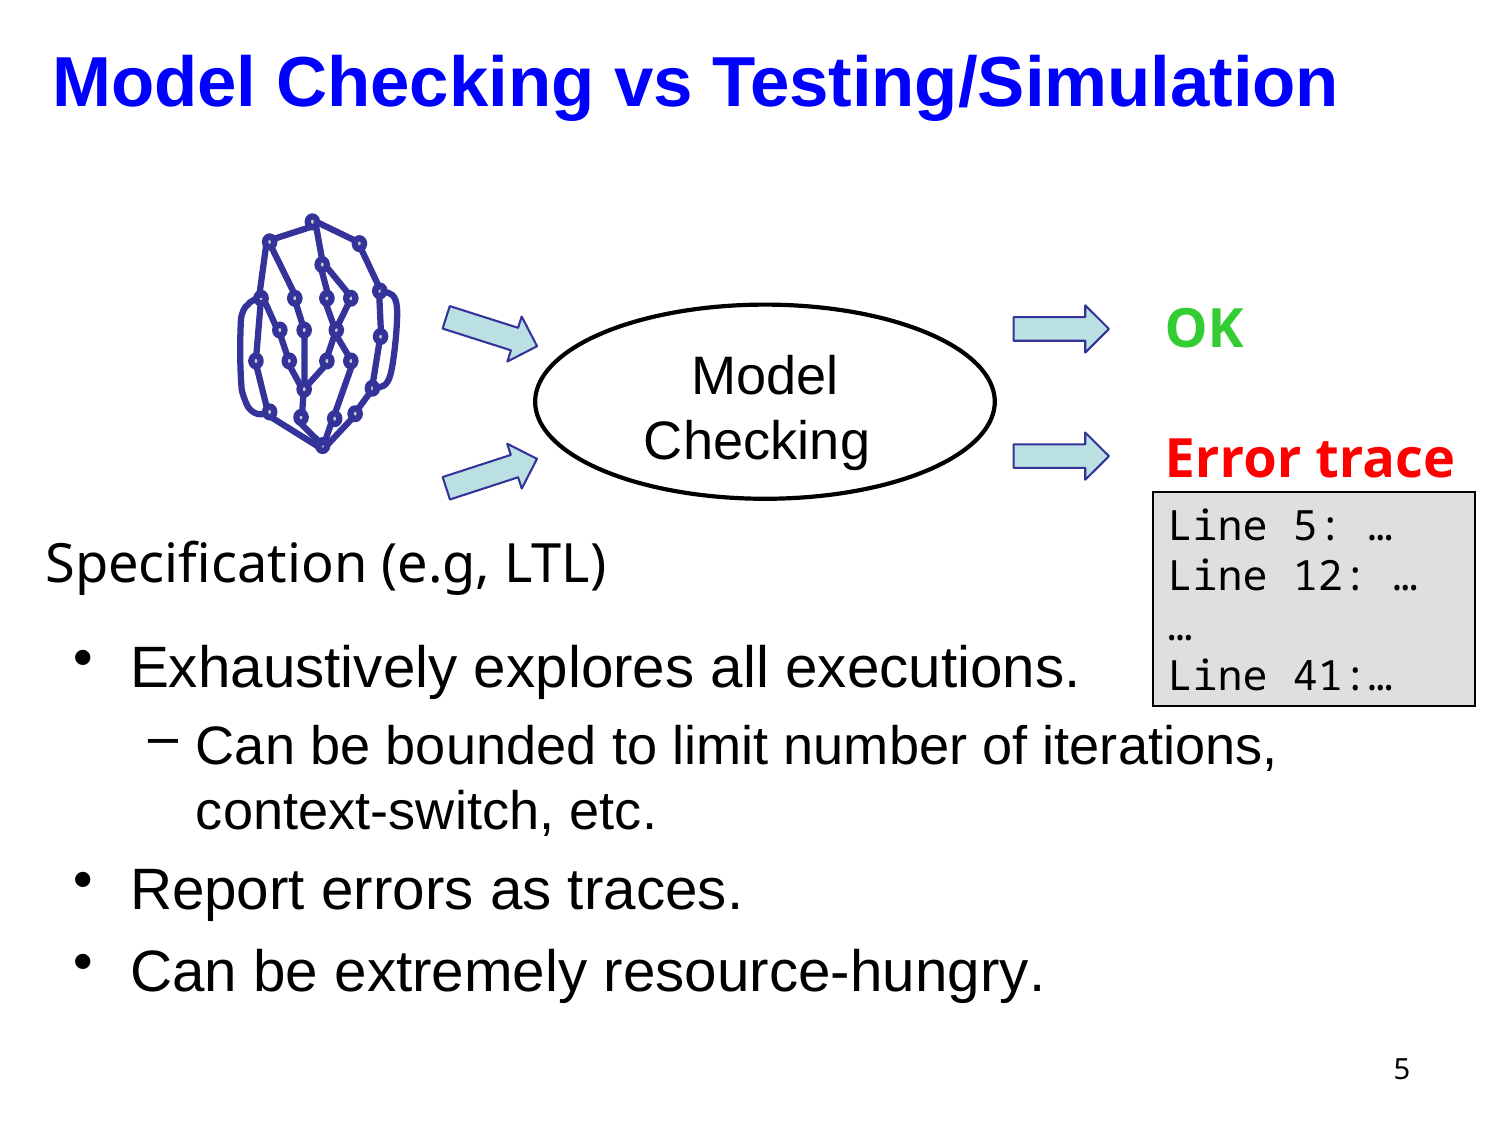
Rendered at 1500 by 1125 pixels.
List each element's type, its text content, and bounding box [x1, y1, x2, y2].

text_box Line 5: … Line 12: … … Line 41:… [1152, 610, 1476, 707]
slide_number 5 [1074, 1042, 1425, 1103]
list Exhaustively explores all executions. Can be bounded to limit number of iterations, context-switch, etc. Report errors as traces. Can be extremely resource-hungry. [58, 621, 1442, 1097]
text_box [31, 216, 1500, 602]
title Model Checking vs Testing/Simulation [37, 19, 1476, 138]
